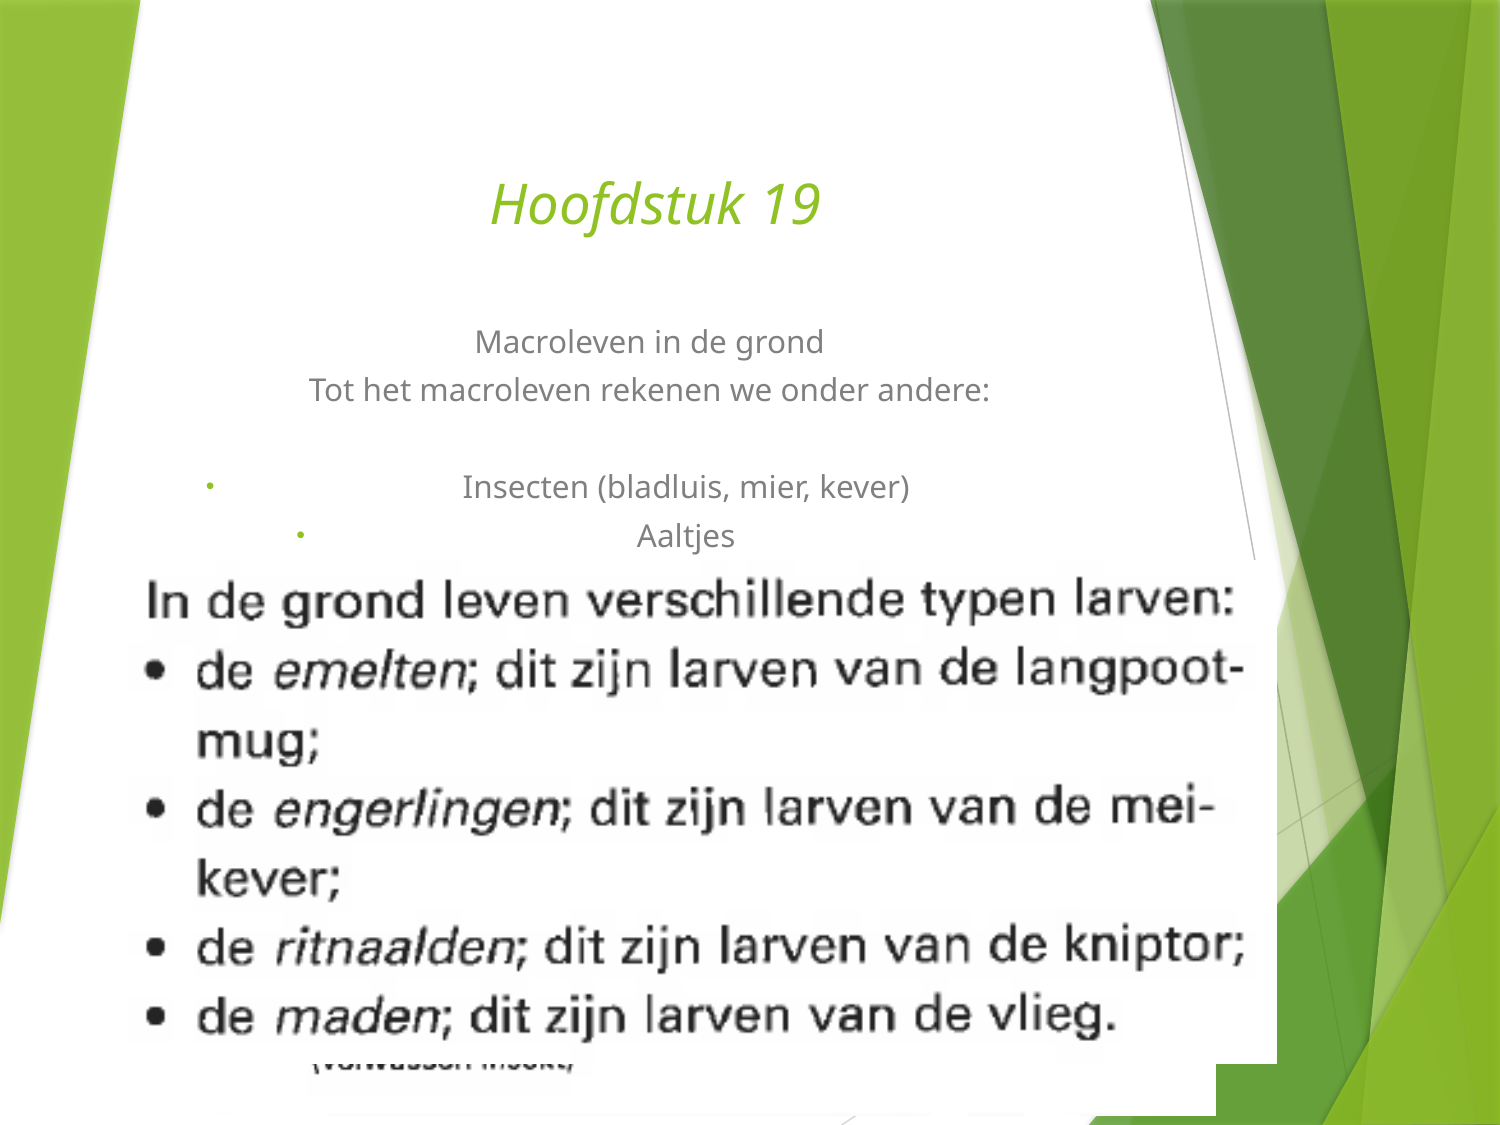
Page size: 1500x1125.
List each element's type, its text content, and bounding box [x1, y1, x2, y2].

title Hoofdstuk 19 [112, 101, 1199, 244]
subtitle Macroleven in de grond Tot het macroleven rekenen we onder andere: Insecten (bladluis, mier, kever) Aaltjes . [64, 314, 1235, 1012]
picture [127, 560, 1277, 1116]
